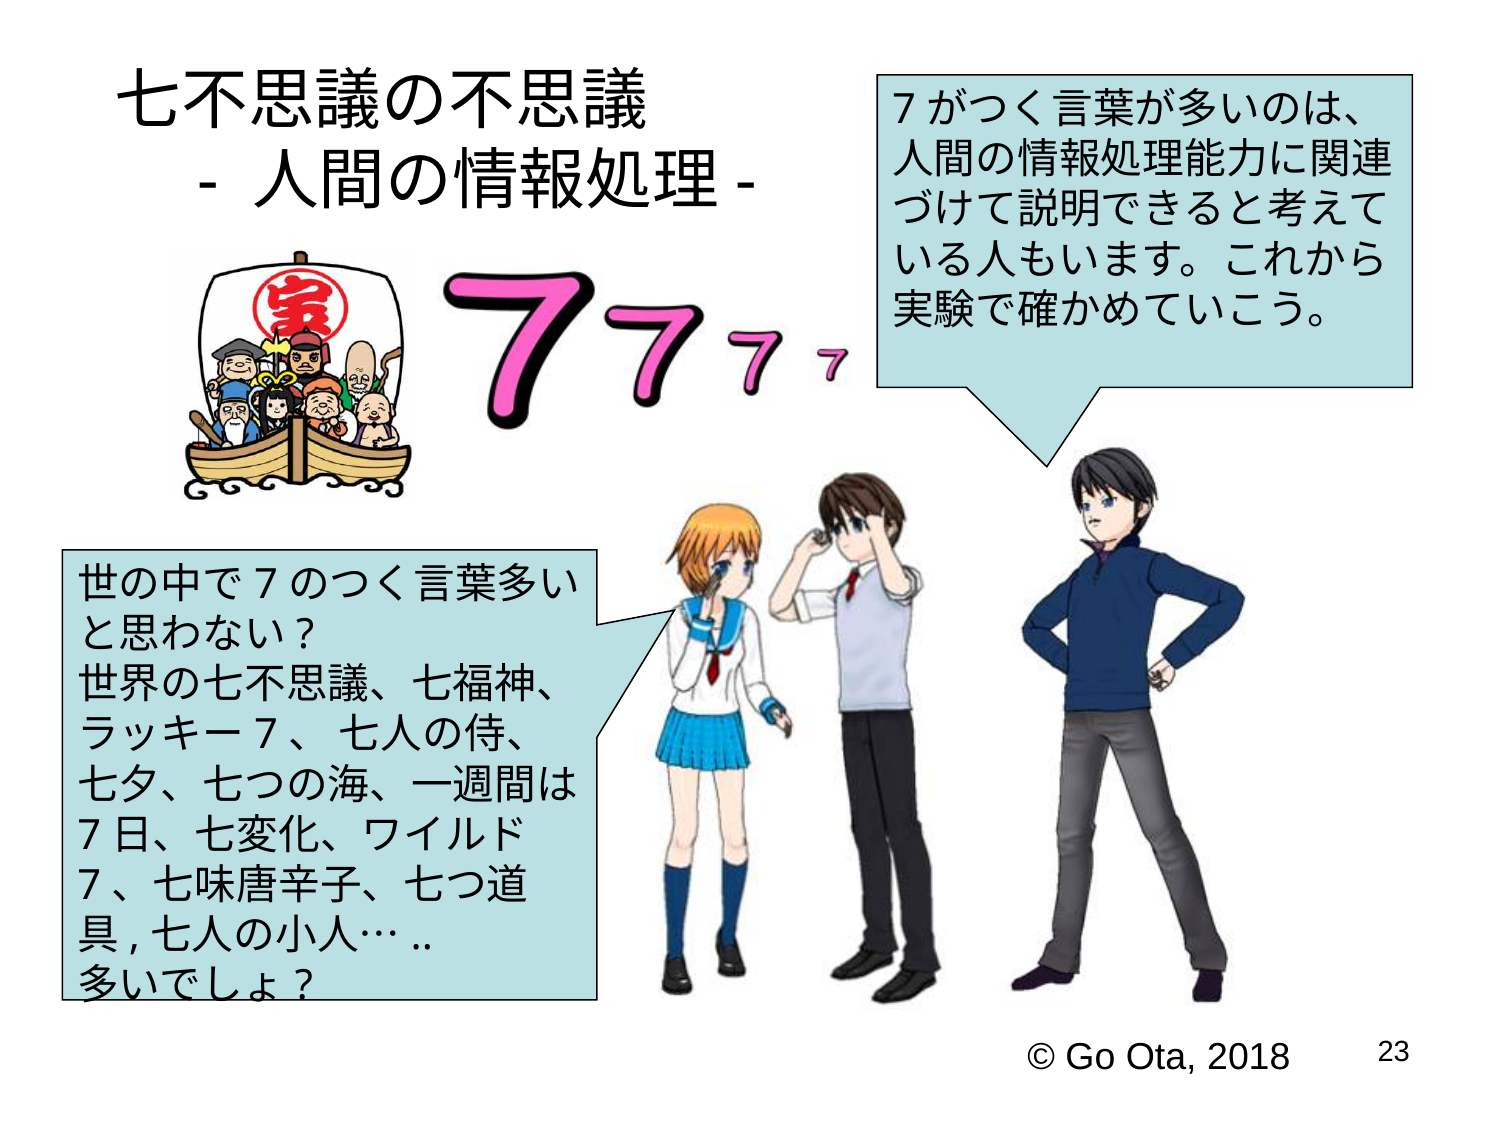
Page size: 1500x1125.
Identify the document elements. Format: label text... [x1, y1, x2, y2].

text_box 七不思議の不思議 - 人間の情報処理- [99, 49, 1363, 225]
picture [634, 437, 1259, 1025]
text_box 世の中で7のつく言葉多いと思わない? 世界の七不思議、七福神、ラッキー7、 七人の侍、七夕、七つの海、一週間は7日、七変化、ワイルド7、七味唐辛子、七つ道具,七人の小人….. 多いでしょ? [62, 549, 634, 1000]
text_box © Go Ota, 2018 [1012, 1024, 1338, 1085]
text_box 7がつく言葉が多いのは、人間の情報処理能力に関連づけて説明できると考えている人もいます。これから実験で確かめていこう。 [877, 74, 1413, 437]
slide_number 23 [1074, 1024, 1425, 1103]
picture [174, 249, 415, 500]
picture [437, 262, 855, 440]
